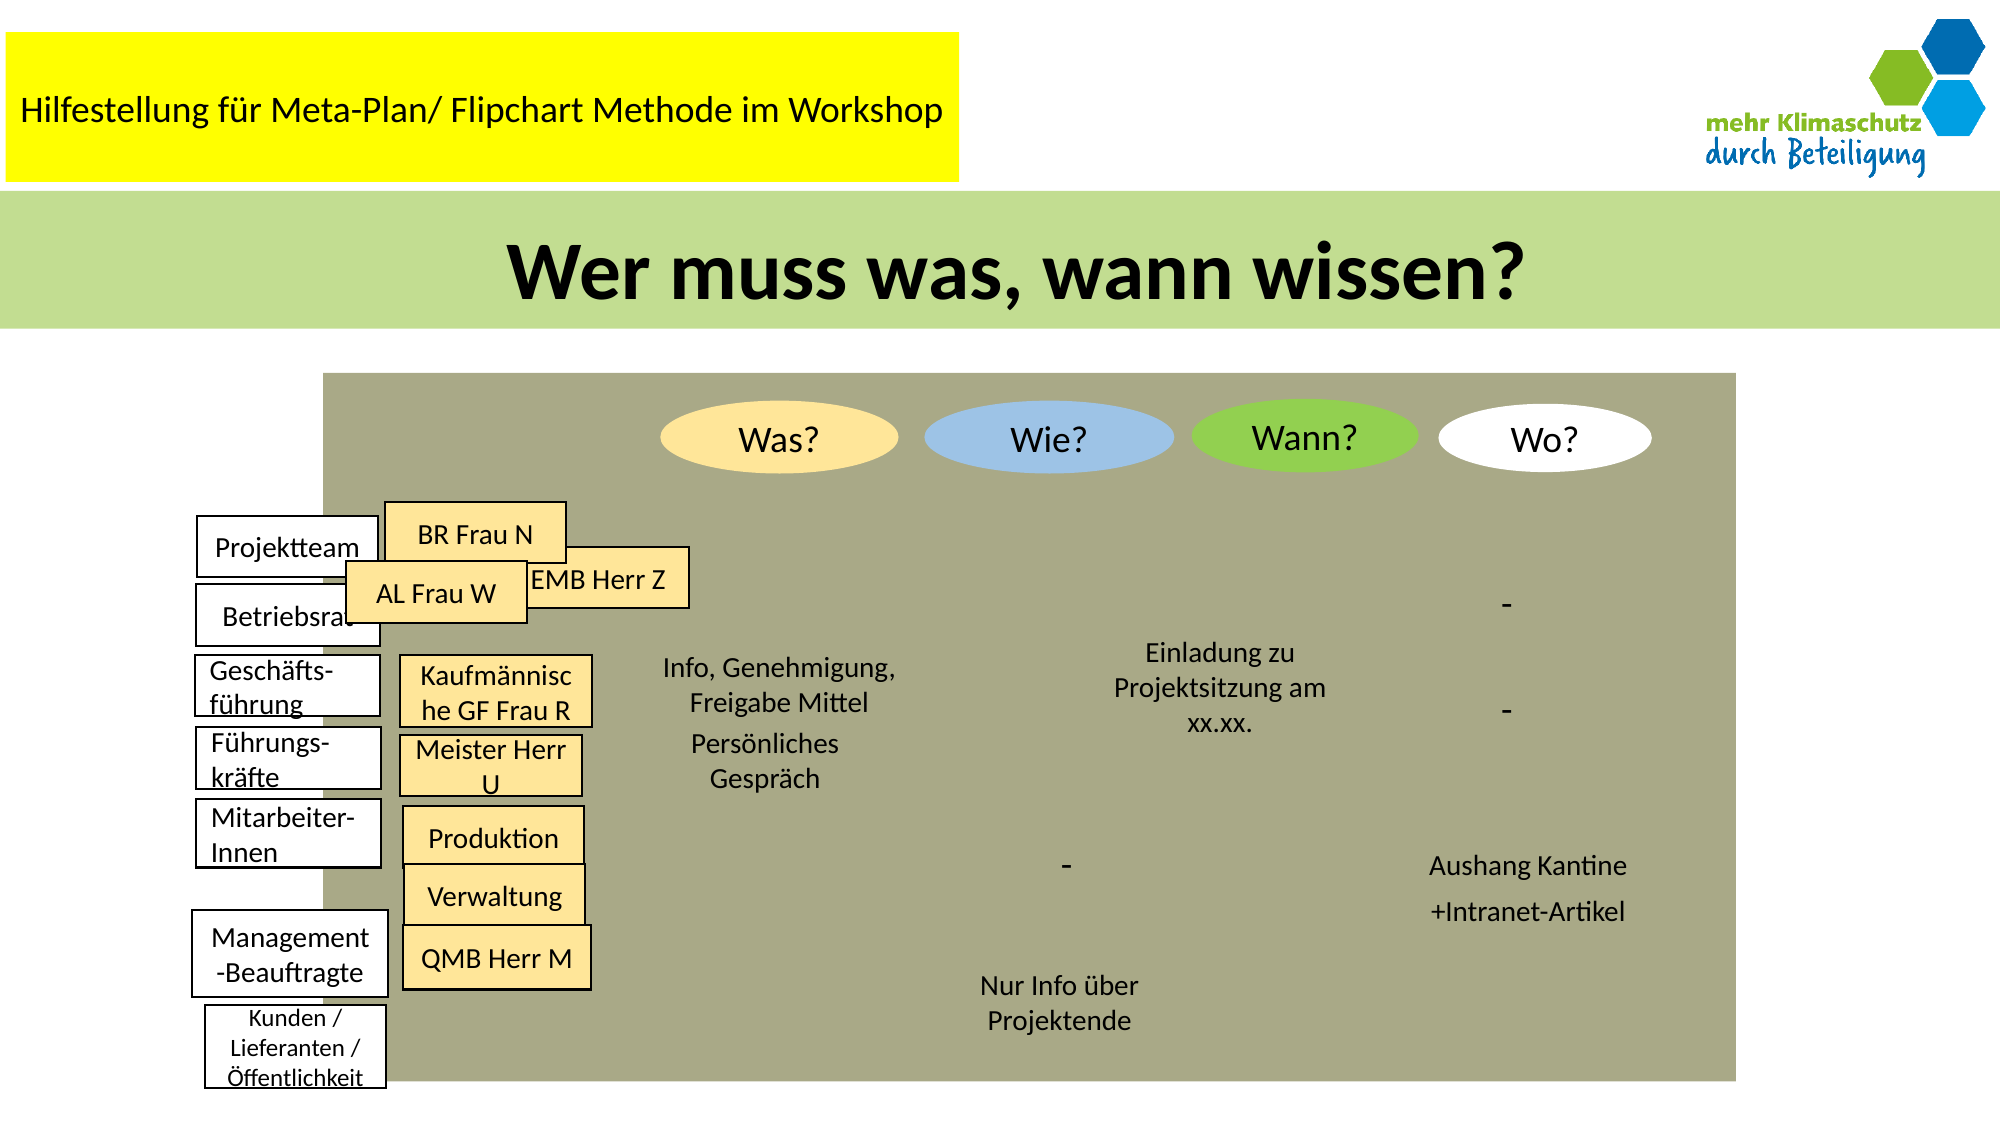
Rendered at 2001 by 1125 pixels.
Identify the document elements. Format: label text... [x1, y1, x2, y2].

picture [1694, 9, 1998, 187]
text_box - [1381, 549, 1633, 654]
text_box Wie? [923, 399, 1176, 475]
text_box QMB Herr M [402, 924, 592, 991]
text_box Persönliches Gespräch [628, 723, 903, 796]
title Wer muss was, wann wissen? [267, 176, 1768, 325]
text_box Führungs-kräfte [195, 726, 382, 790]
text_box - [941, 809, 1193, 915]
text_box BR Frau N [384, 501, 567, 564]
text_box Wann? [1190, 397, 1420, 474]
text_box Aushang Kantine [1402, 811, 1654, 917]
text_box Einladung zu Projektsitzung am xx.xx. [1083, 649, 1358, 722]
text_box Verwaltung [403, 863, 586, 926]
text_box Management-Beauftragte [191, 909, 389, 998]
text_box [934, 663, 1186, 770]
text_box EMB Herr Z [528, 546, 690, 609]
text_box Kunden / Lieferanten / Öffentlichkeit [204, 1004, 387, 1089]
text_box Hilfestellung für Meta-Plan/ Flipchart Methode im Workshop [5, 32, 960, 182]
text_box Nur Info über Projektende [934, 948, 1186, 1054]
text_box Info, Genehmigung, Freigabe Mittel [642, 646, 917, 719]
text_box - [1381, 654, 1633, 760]
text_box Betriebsrat [195, 583, 381, 647]
text_box Wo? [1437, 402, 1653, 474]
text_box Was? [659, 399, 900, 475]
text_box +Intranet-Artikel [1402, 917, 1654, 963]
text_box Kaufmännische GF Frau R [399, 654, 593, 728]
text_box [322, 372, 1737, 1082]
text_box Produktion [402, 805, 585, 869]
text_box Projektteam [196, 515, 379, 578]
text_box Meister Herr U [399, 734, 583, 797]
text_box Geschäfts-führung [194, 654, 381, 717]
text_box AL Frau W [345, 560, 528, 624]
text_box Mitarbeiter-Innen [195, 798, 382, 869]
